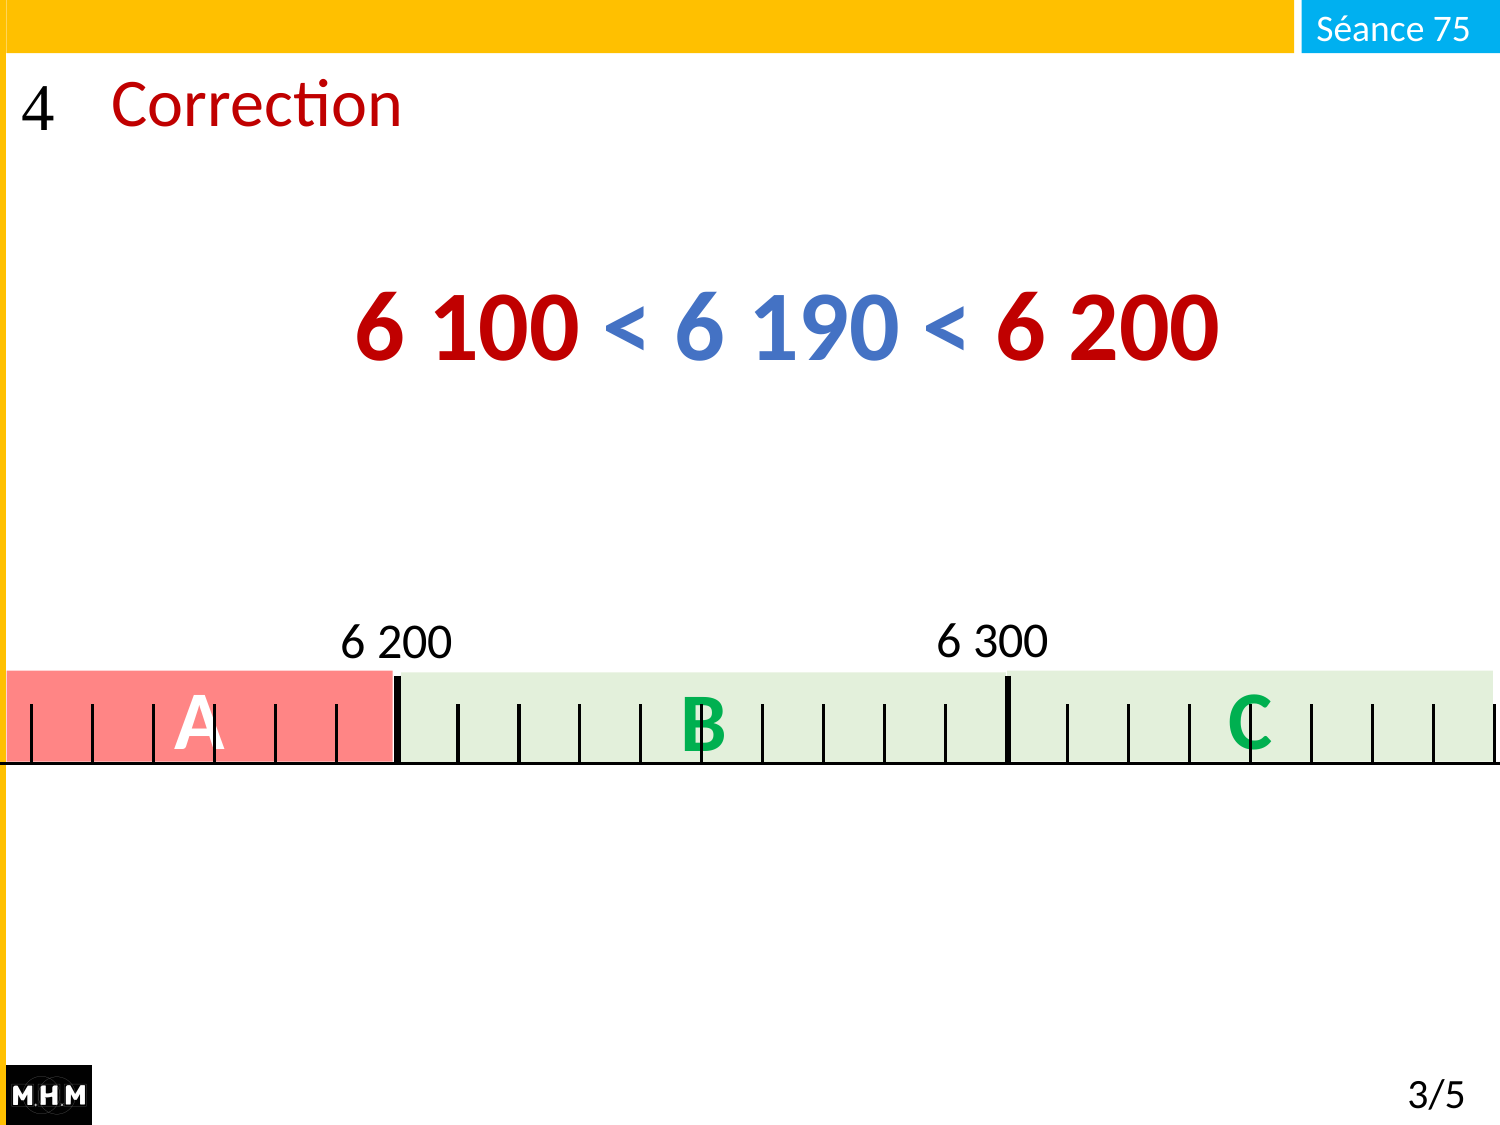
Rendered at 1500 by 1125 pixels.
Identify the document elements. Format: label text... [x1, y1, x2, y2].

list 3/5 [1373, 1064, 1500, 1125]
text_box B [472, 671, 910, 675]
text_box 6 200 [314, 601, 472, 675]
text_box A [6, 670, 314, 675]
picture [6, 1065, 92, 1125]
title Correction [96, 60, 1391, 150]
text_box 6 100 < 6 190 < 6 200 [202, 253, 1374, 388]
text_box 6 300 [910, 599, 1068, 675]
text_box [0, 675, 1500, 765]
text_box C [1068, 670, 1494, 675]
